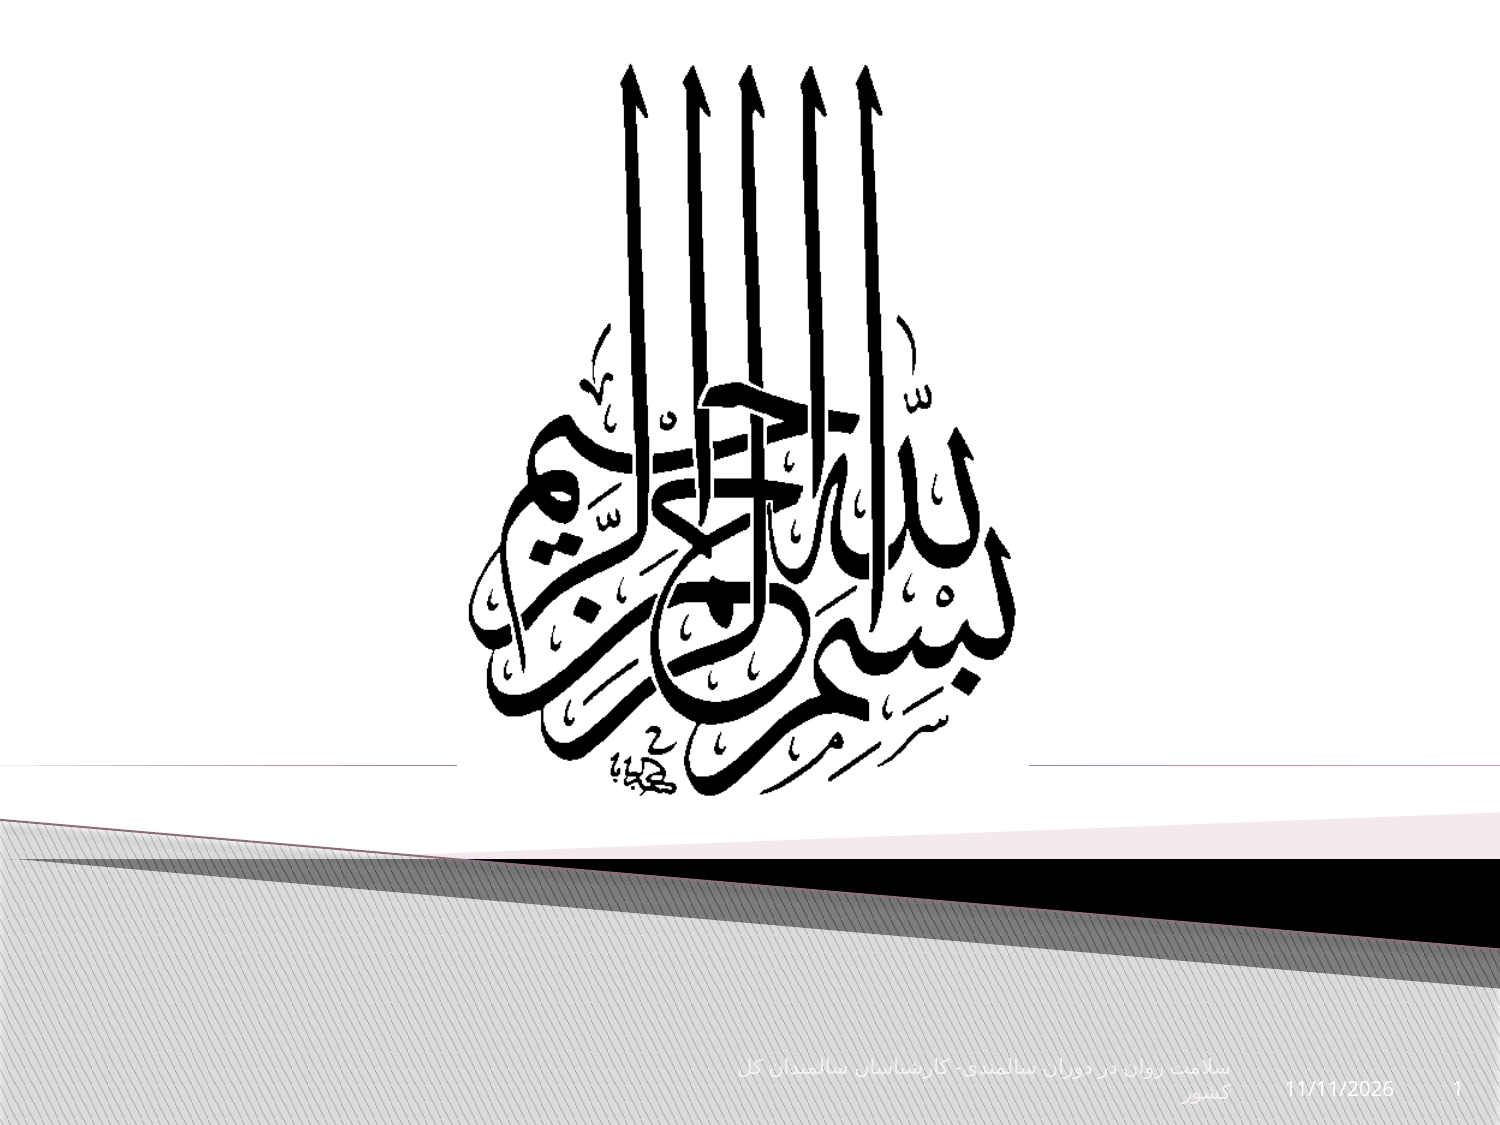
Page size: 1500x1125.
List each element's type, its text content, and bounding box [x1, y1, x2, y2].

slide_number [1269, 1051, 1419, 1112]
picture [456, 46, 1029, 810]
slide_number 1 [1419, 1051, 1479, 1112]
footer سلامت روان در دوران سالمندی- کارشناسان سالمندان کل کشور [718, 1051, 1247, 1112]
picture [5, 859, 1500, 989]
